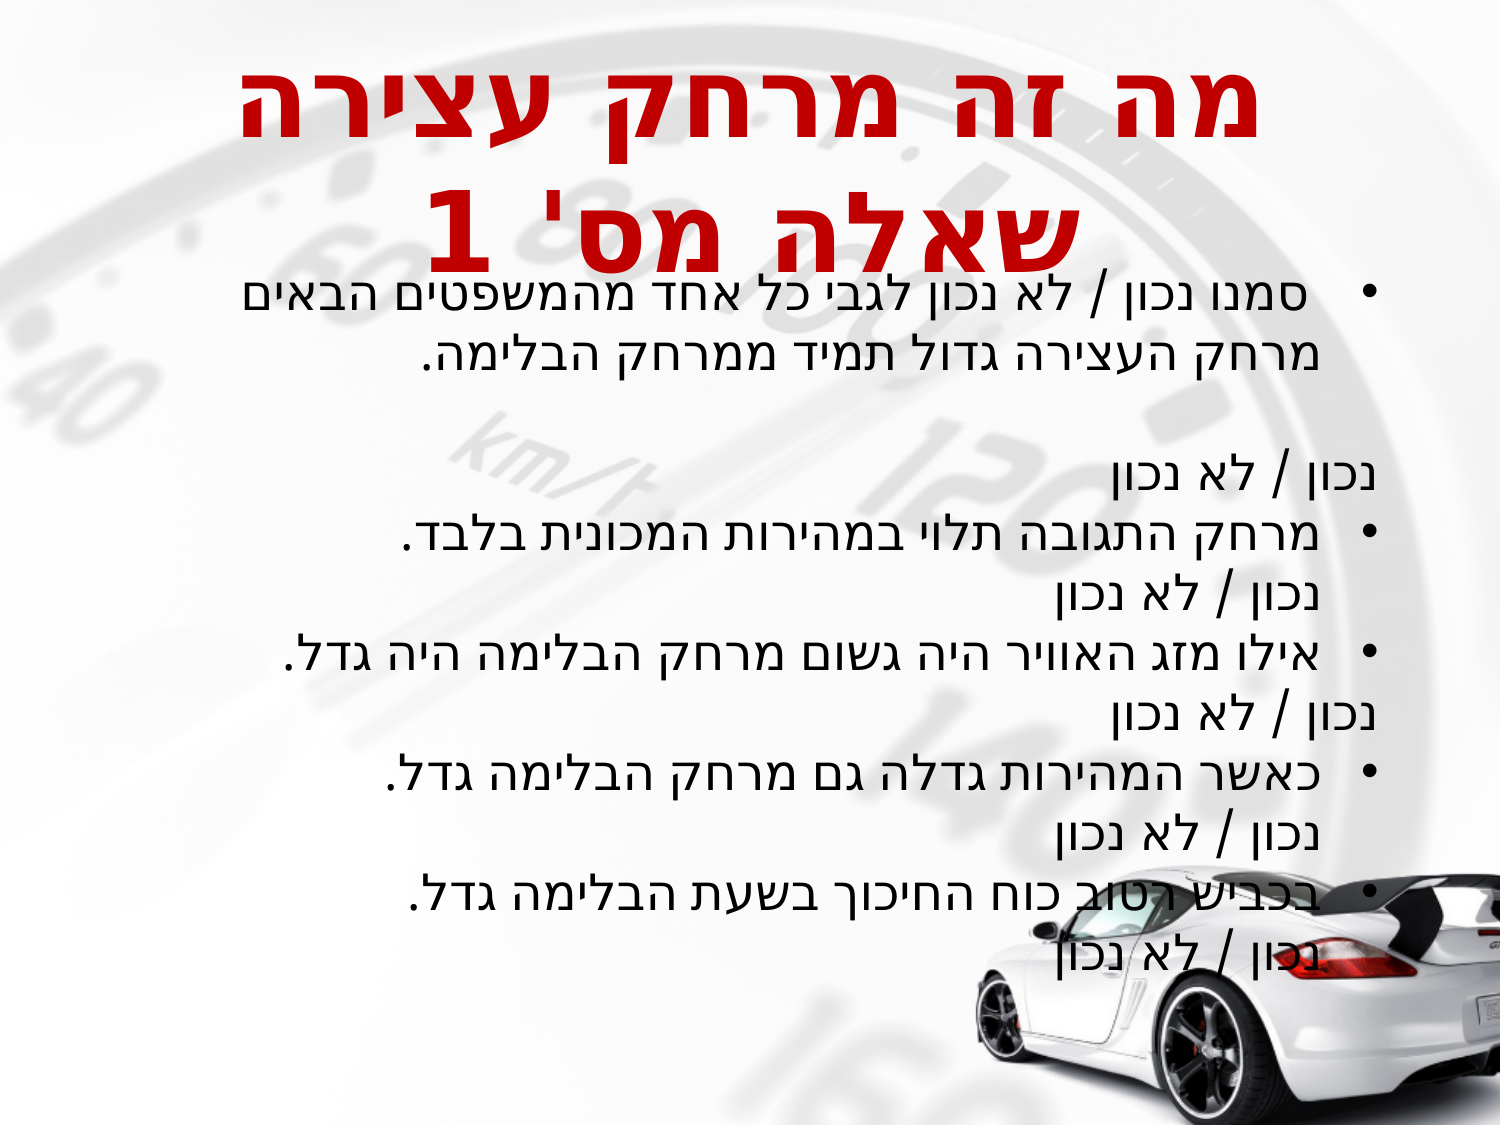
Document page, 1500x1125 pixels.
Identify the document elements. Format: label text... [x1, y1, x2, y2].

picture [0, 0, 1500, 1125]
text_box סמנו נכון / לא נכון לגבי כל אחד מהמשפטים הבאים מרחק העצירה גדול תמיד ממרחק הבלימה. נכון / לא נכון מרחק התגובה תלוי במהירות המכונית בלבד. נכון / לא נכון אילו מזג האוויר היה גשום מרחק הבלימה היה גדל. נכון / לא נכון כאשר המהירות גדלה גם מרחק הבלימה גדל. נכון / לא נכון בכביש רטוב כוח החיכוך בשעת הבלימה גדל. נכון / לא נכון [106, 254, 1394, 988]
text_box מה זה מרחק עצירה שאלה מס' 1 [74, 65, 1425, 254]
